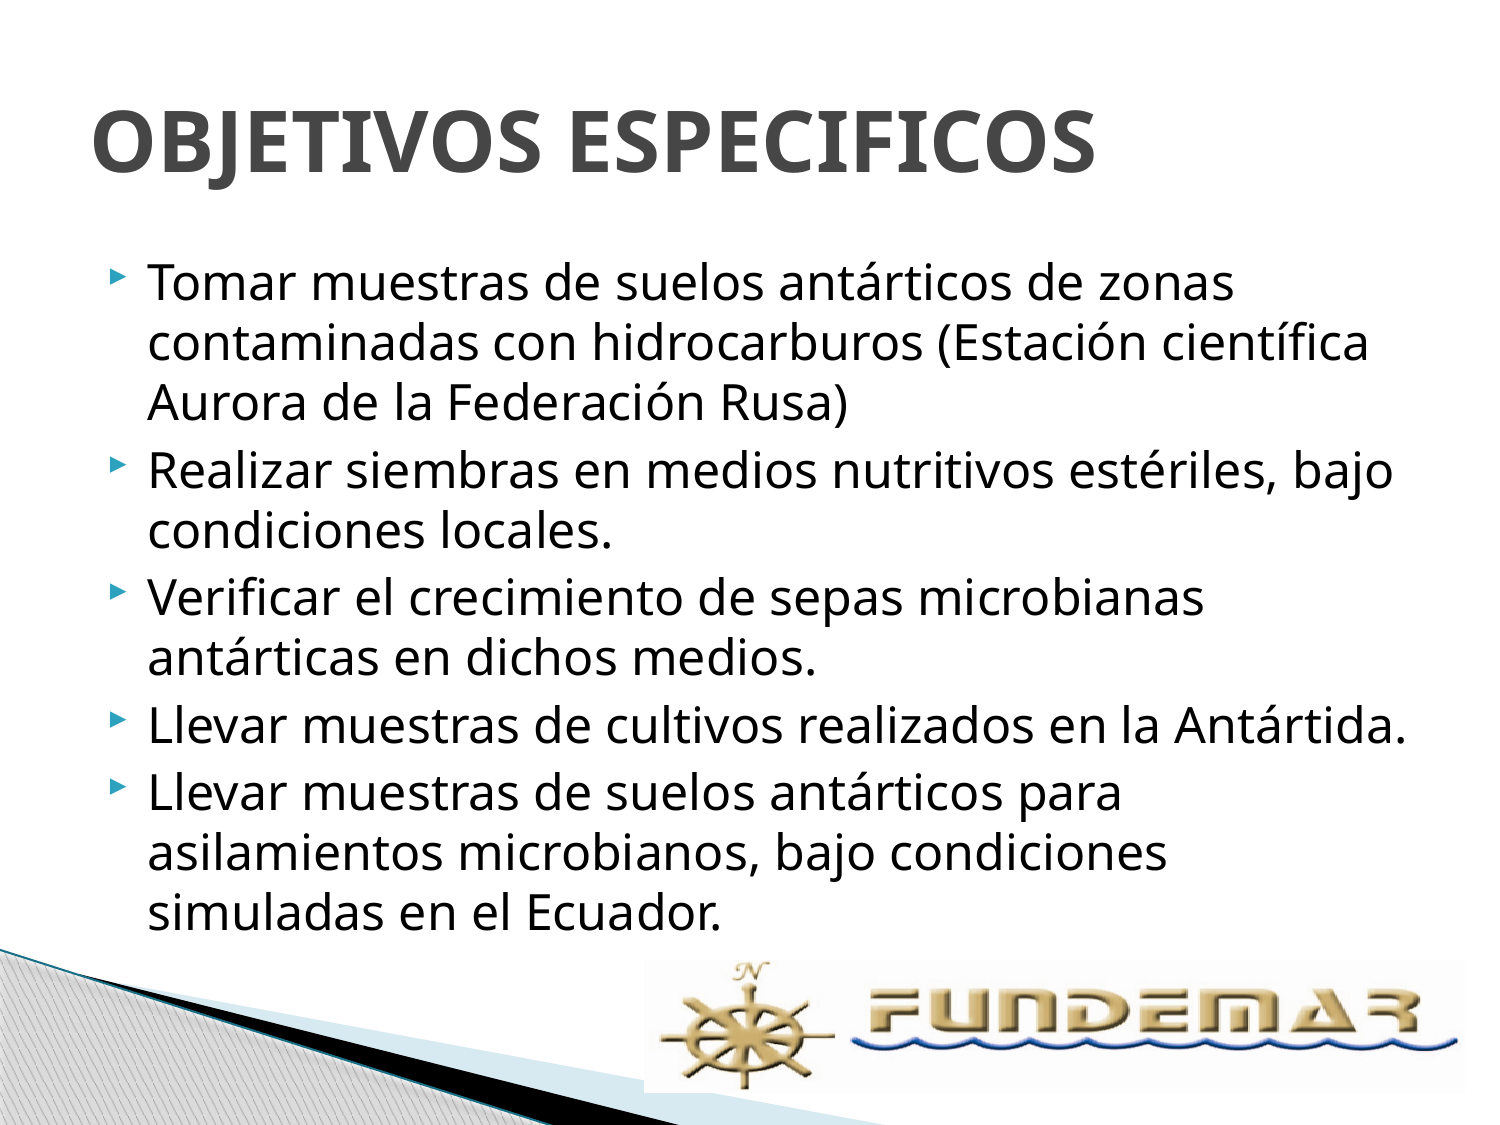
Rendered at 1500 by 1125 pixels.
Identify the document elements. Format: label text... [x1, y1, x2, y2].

list Tomar muestras de suelos antárticos de zonas contaminadas con hidrocarburos (Estación científica Aurora de la Federación Rusa) Realizar siembras en medios nutritivos estériles, bajo condiciones locales. Verificar el crecimiento de sepas microbianas antárticas en dichos medios. Llevar muestras de cultivos realizados en la Antártida. Llevar muestras de suelos antárticos para asilamientos microbianos, bajo condiciones simuladas en el Ecuador. [75, 243, 1425, 986]
picture [644, 960, 1466, 1093]
title OBJETIVOS ESPECIFICOS [75, 45, 1425, 233]
